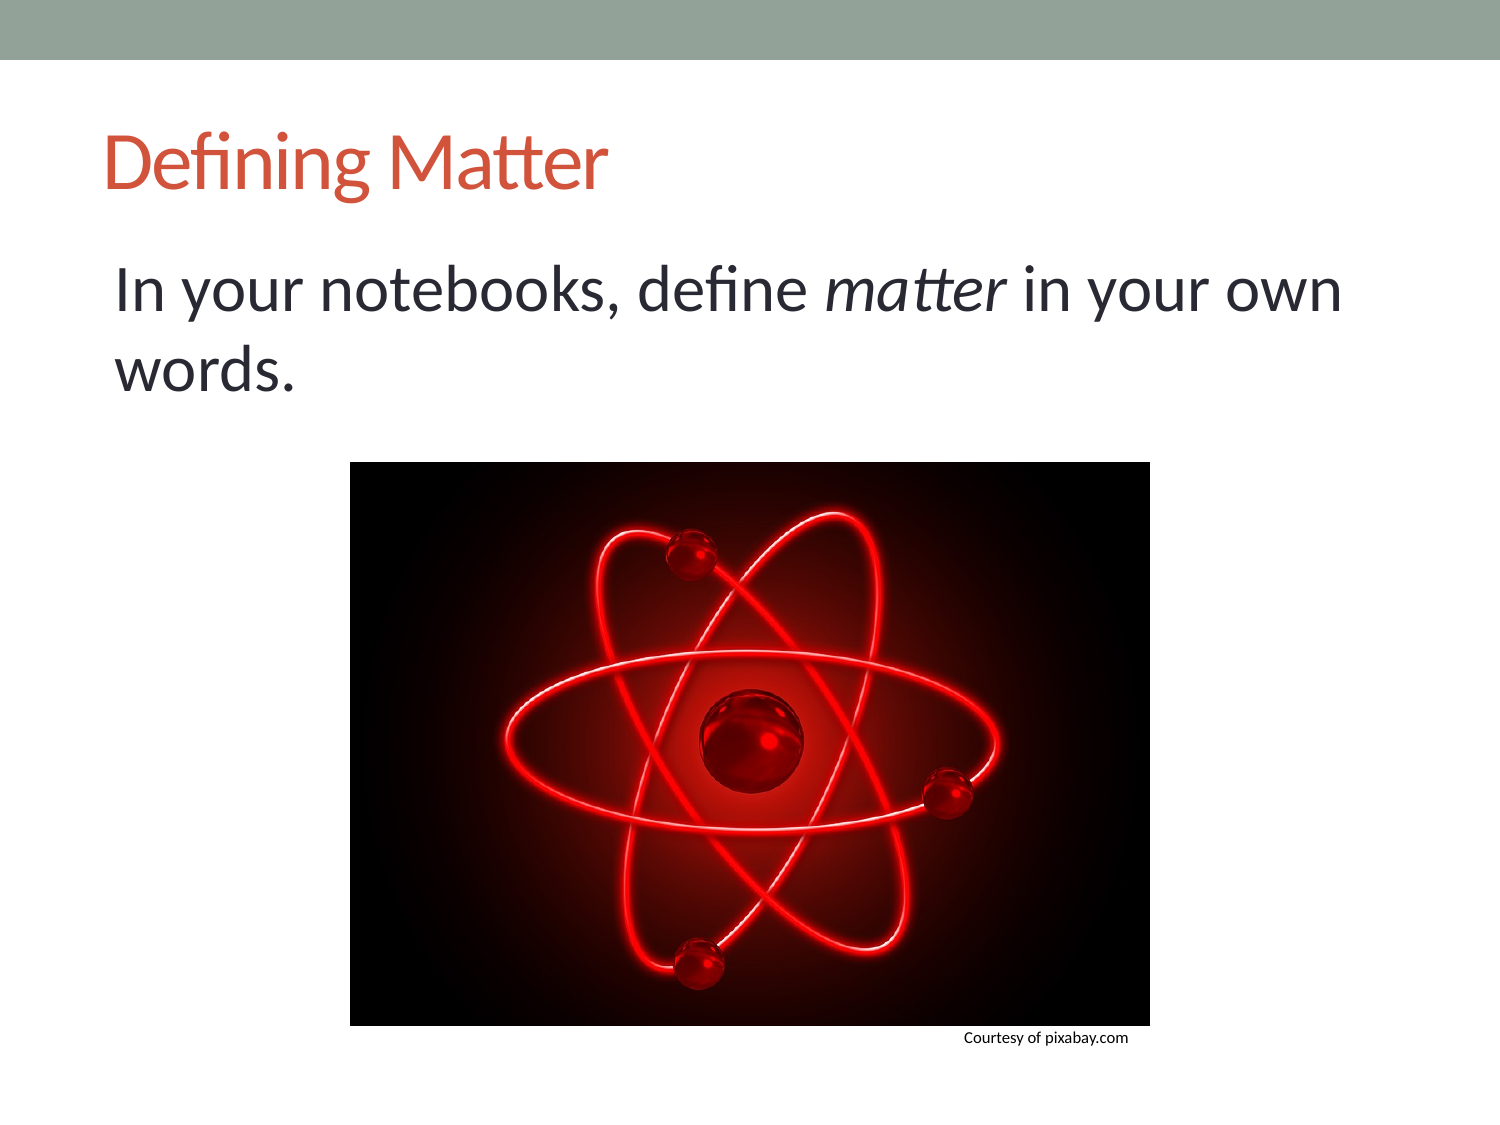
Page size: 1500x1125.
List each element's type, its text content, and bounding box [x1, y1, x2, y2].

picture [350, 462, 1150, 1026]
text_box Courtesy of pixabay.com [949, 1019, 1162, 1055]
list In your notebooks, define matter in your own words. [99, 237, 1413, 1038]
title Defining Matter [87, 75, 1425, 238]
